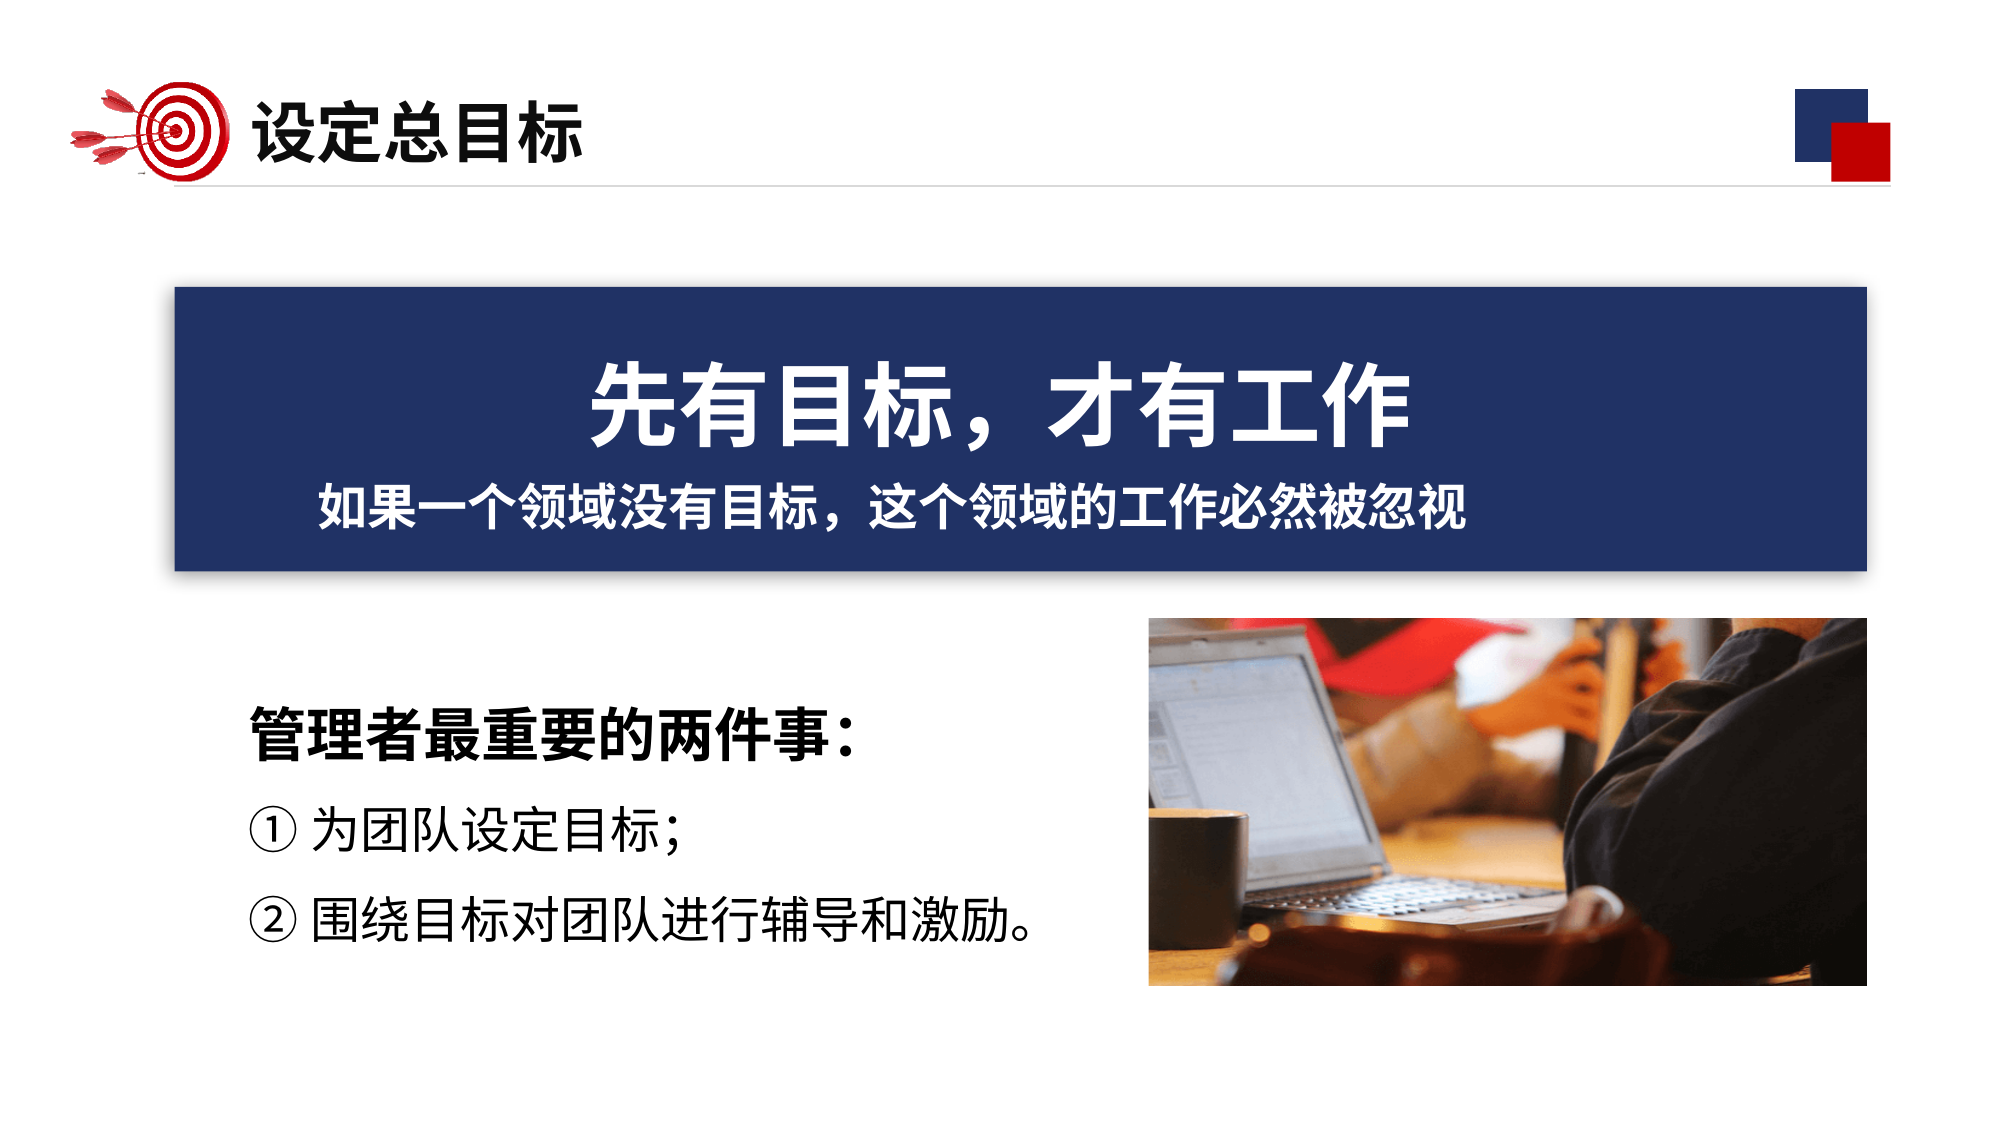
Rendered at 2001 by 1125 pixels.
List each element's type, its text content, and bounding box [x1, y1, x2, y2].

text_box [1795, 89, 1891, 182]
picture [66, 69, 234, 184]
picture [1148, 618, 1867, 986]
text_box 管理者最重要的两件事： ①为团队设定目标； ②围绕目标对团队进行辅导和激励。 [233, 655, 1123, 956]
text_box 先有目标，才有工作 如果一个领域没有目标，这个领域的工作必然被忽视 [303, 307, 1697, 543]
text_box [174, 286, 1867, 572]
text_box 设定总目标 [235, 83, 599, 179]
